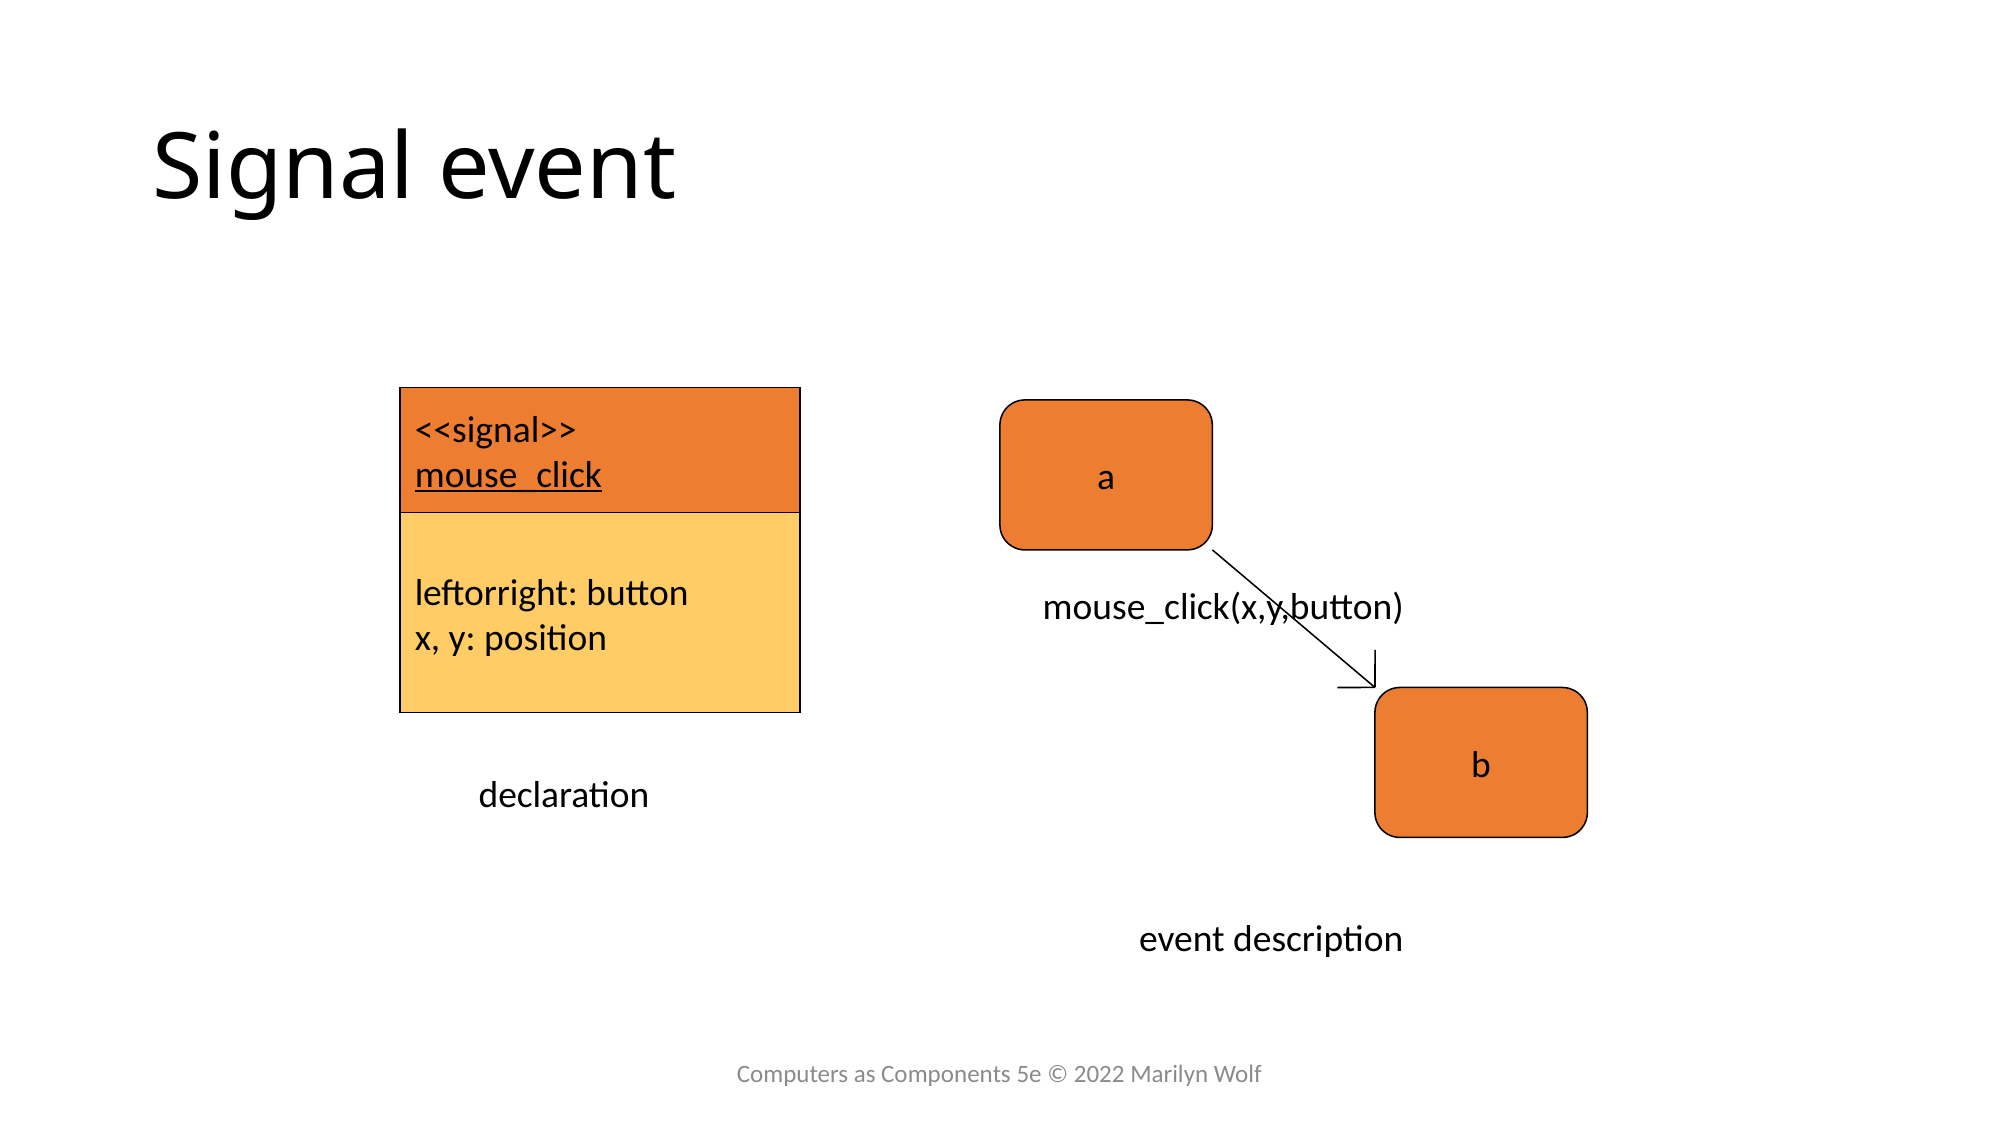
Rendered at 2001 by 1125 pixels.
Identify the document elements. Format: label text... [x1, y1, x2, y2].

text_box a [999, 399, 1213, 550]
title Signal event [137, 59, 1863, 278]
text_box declaration [463, 762, 665, 823]
text_box event description [1124, 906, 1419, 967]
text_box leftorright: button x, y: position [399, 512, 800, 713]
text_box <<signal>> mouse_click [399, 387, 800, 512]
footer Computers as Components 5e © 2022 Marilyn Wolf [662, 1042, 1338, 1103]
text_box mouse_click(x,y,button) [1027, 574, 1419, 635]
text_box b [1374, 687, 1588, 838]
